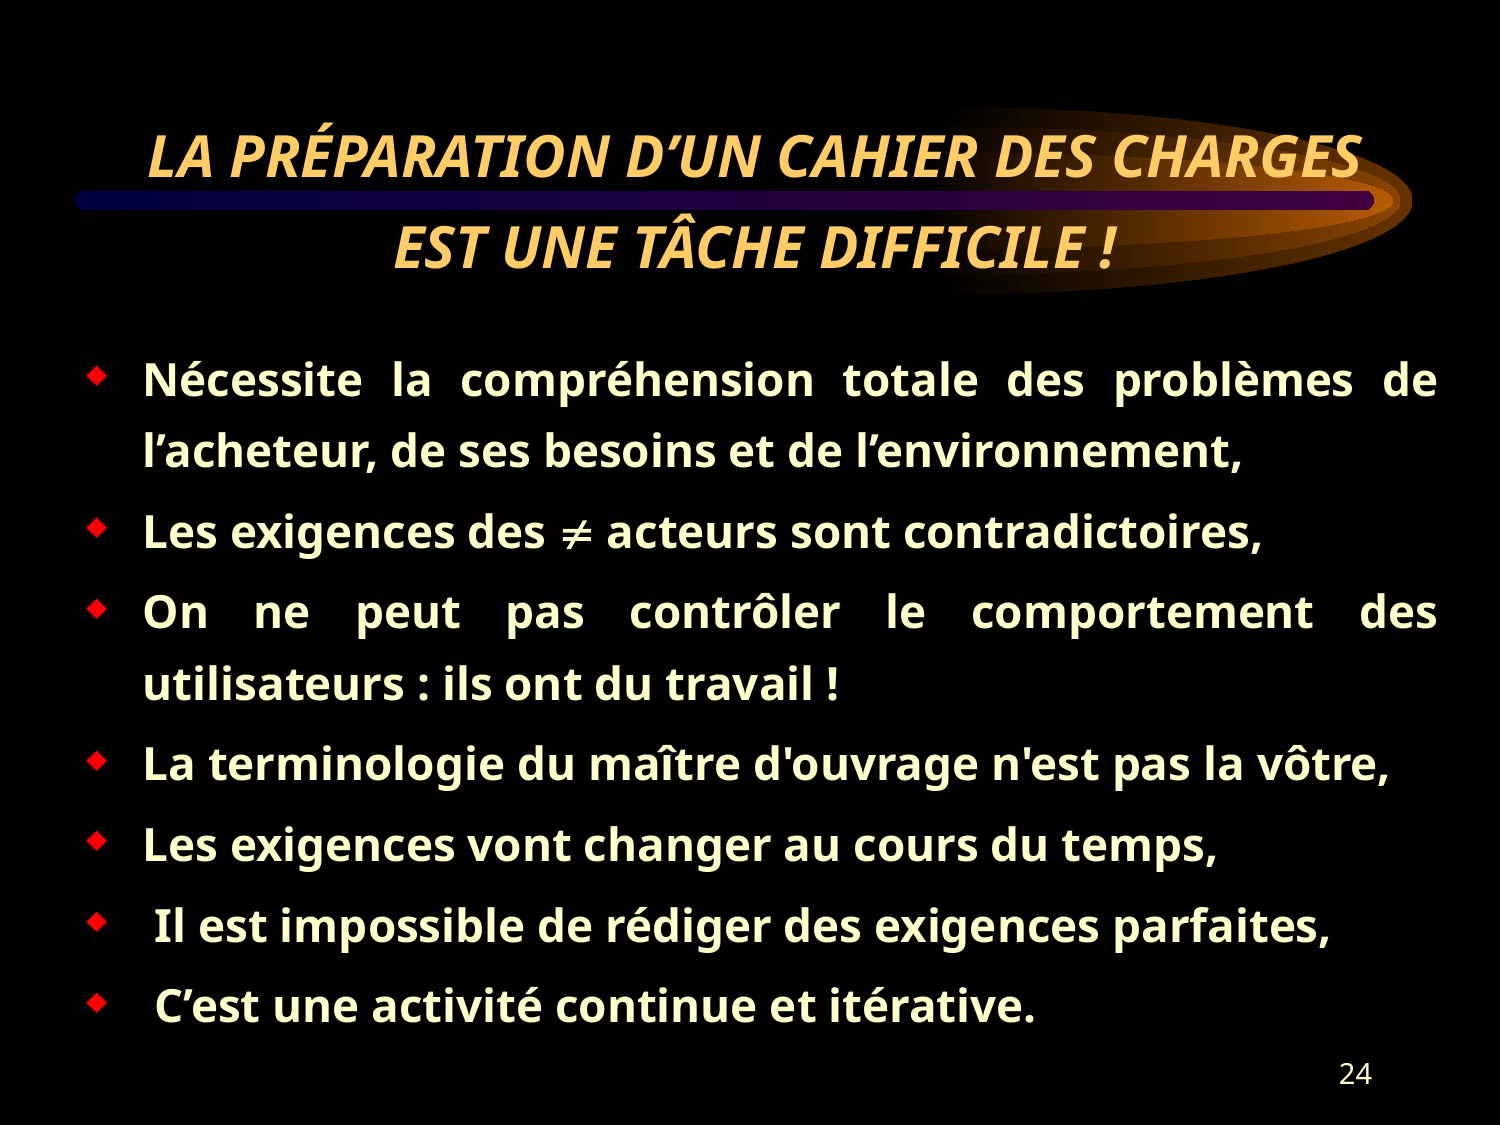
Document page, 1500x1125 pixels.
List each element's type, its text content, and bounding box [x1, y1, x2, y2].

list Nécessite la compréhension totale des problèmes de l’acheteur, de ses besoins et de l’environnement, Les exigences des  acteurs sont contradictoires, On ne peut pas contrôler le comportement des utilisateurs : ils ont du travail ! La terminologie du maître d'ouvrage n'est pas la vôtre, Les exigences vont changer au cours du temps, Il est impossible de rédiger des exigences parfaites, C’est une activité continue et itérative. [71, 326, 1455, 1002]
slide_number 24 [1074, 1037, 1388, 1113]
title LA PRÉPARATION D’UN CAHIER DES CHARGES EST UNE TÂCHE DIFFICILE ! [51, 90, 1459, 279]
